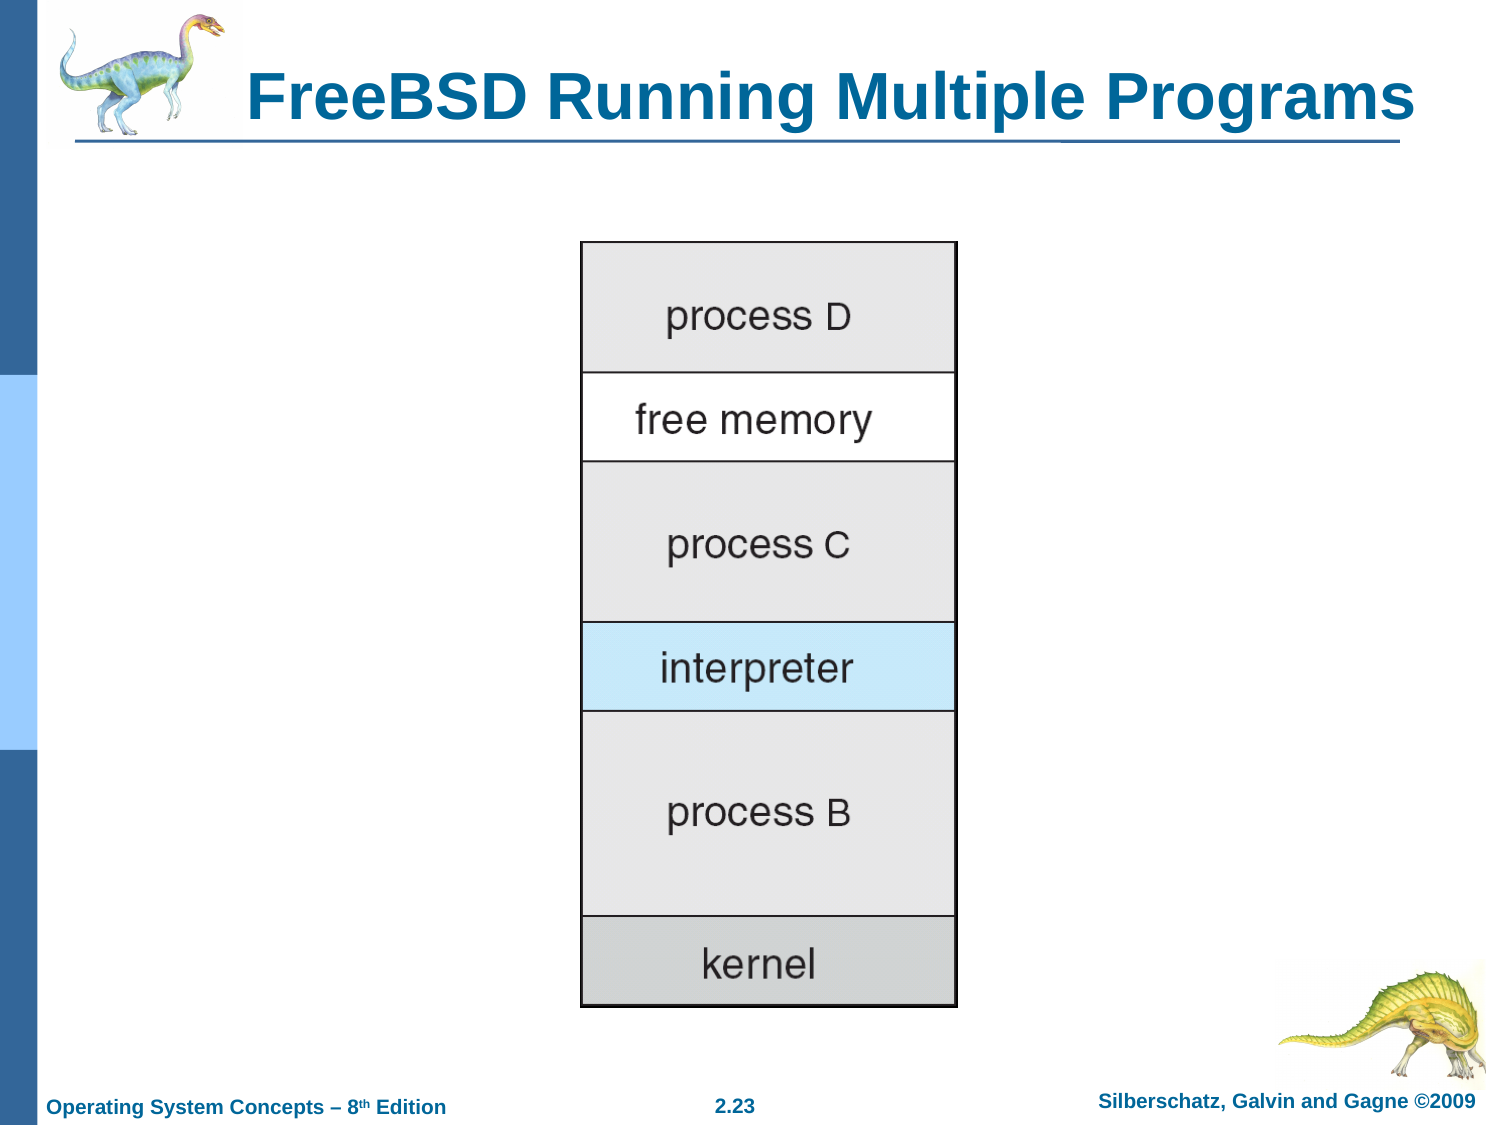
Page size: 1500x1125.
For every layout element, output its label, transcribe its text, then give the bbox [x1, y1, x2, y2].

picture [1275, 959, 1486, 1090]
picture [46, 0, 243, 149]
title FreeBSD Running Multiple Programs [156, 45, 1500, 141]
picture [579, 240, 959, 1009]
